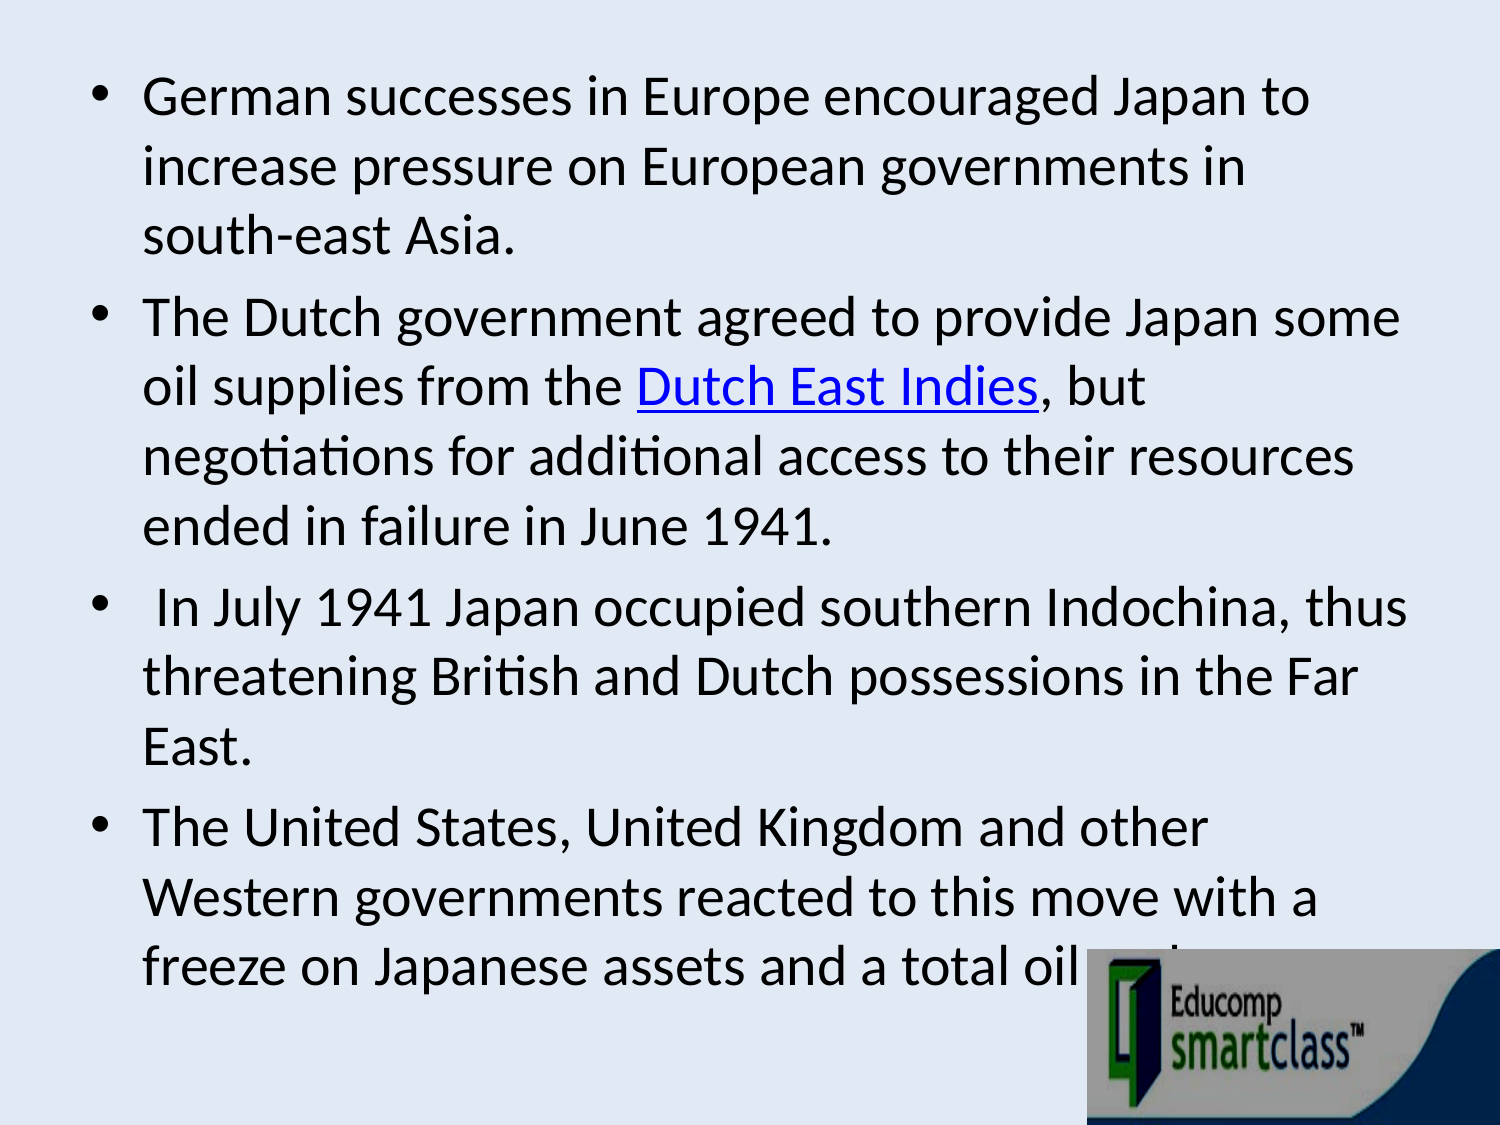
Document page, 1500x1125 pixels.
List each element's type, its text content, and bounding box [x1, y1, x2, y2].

list German successes in Europe encouraged Japan to increase pressure on European governments in south-east Asia. The Dutch government agreed to provide Japan some oil supplies from the Dutch East Indies, but negotiations for additional access to their resources ended in failure in June 1941. In July 1941 Japan occupied southern Indochina, thus threatening British and Dutch possessions in the Far East. The United States, United Kingdom and other Western governments reacted to this move with a freeze on Japanese assets and a total oil embargo. [75, 50, 1425, 1005]
picture [1087, 949, 1500, 1125]
